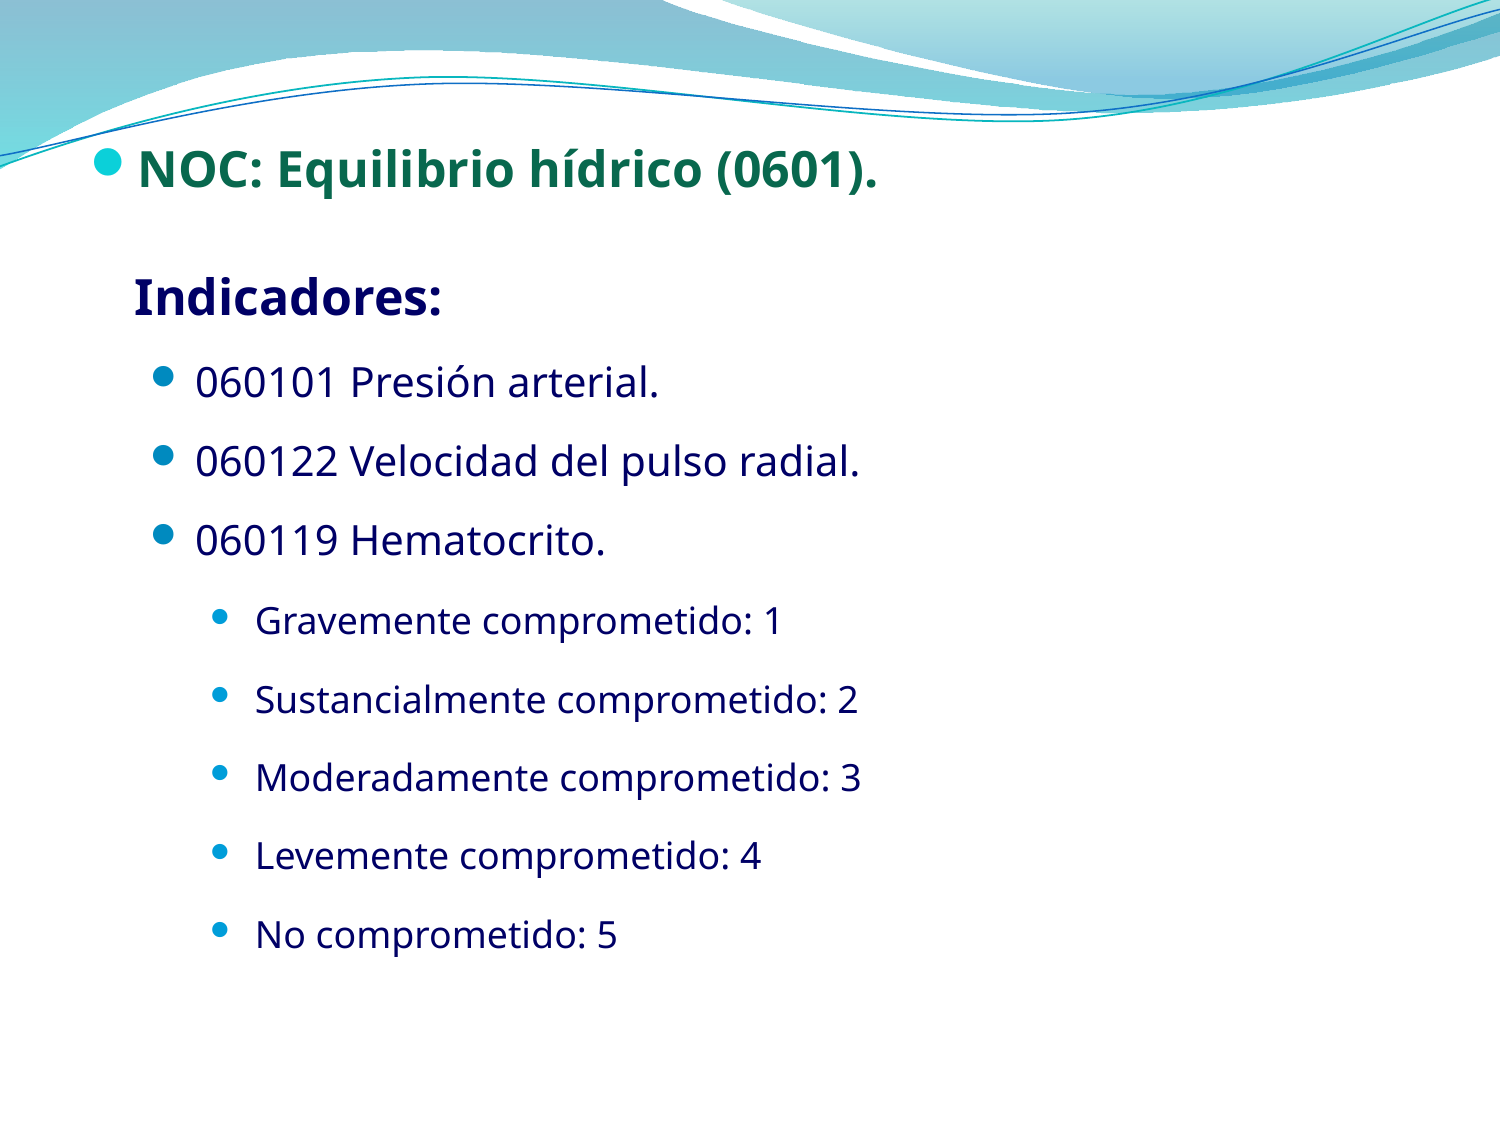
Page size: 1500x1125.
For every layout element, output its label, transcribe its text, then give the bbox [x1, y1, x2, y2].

list NOC: Equilibrio hídrico (0601). Indicadores: 060101 Presión arterial. 060122 Velocidad del pulso radial. 060119 Hematocrito. Gravemente comprometido: 1 Sustancialmente comprometido: 2 Moderadamente comprometido: 3 Levemente comprometido: 4 No comprometido: 5 [74, 136, 1430, 1079]
